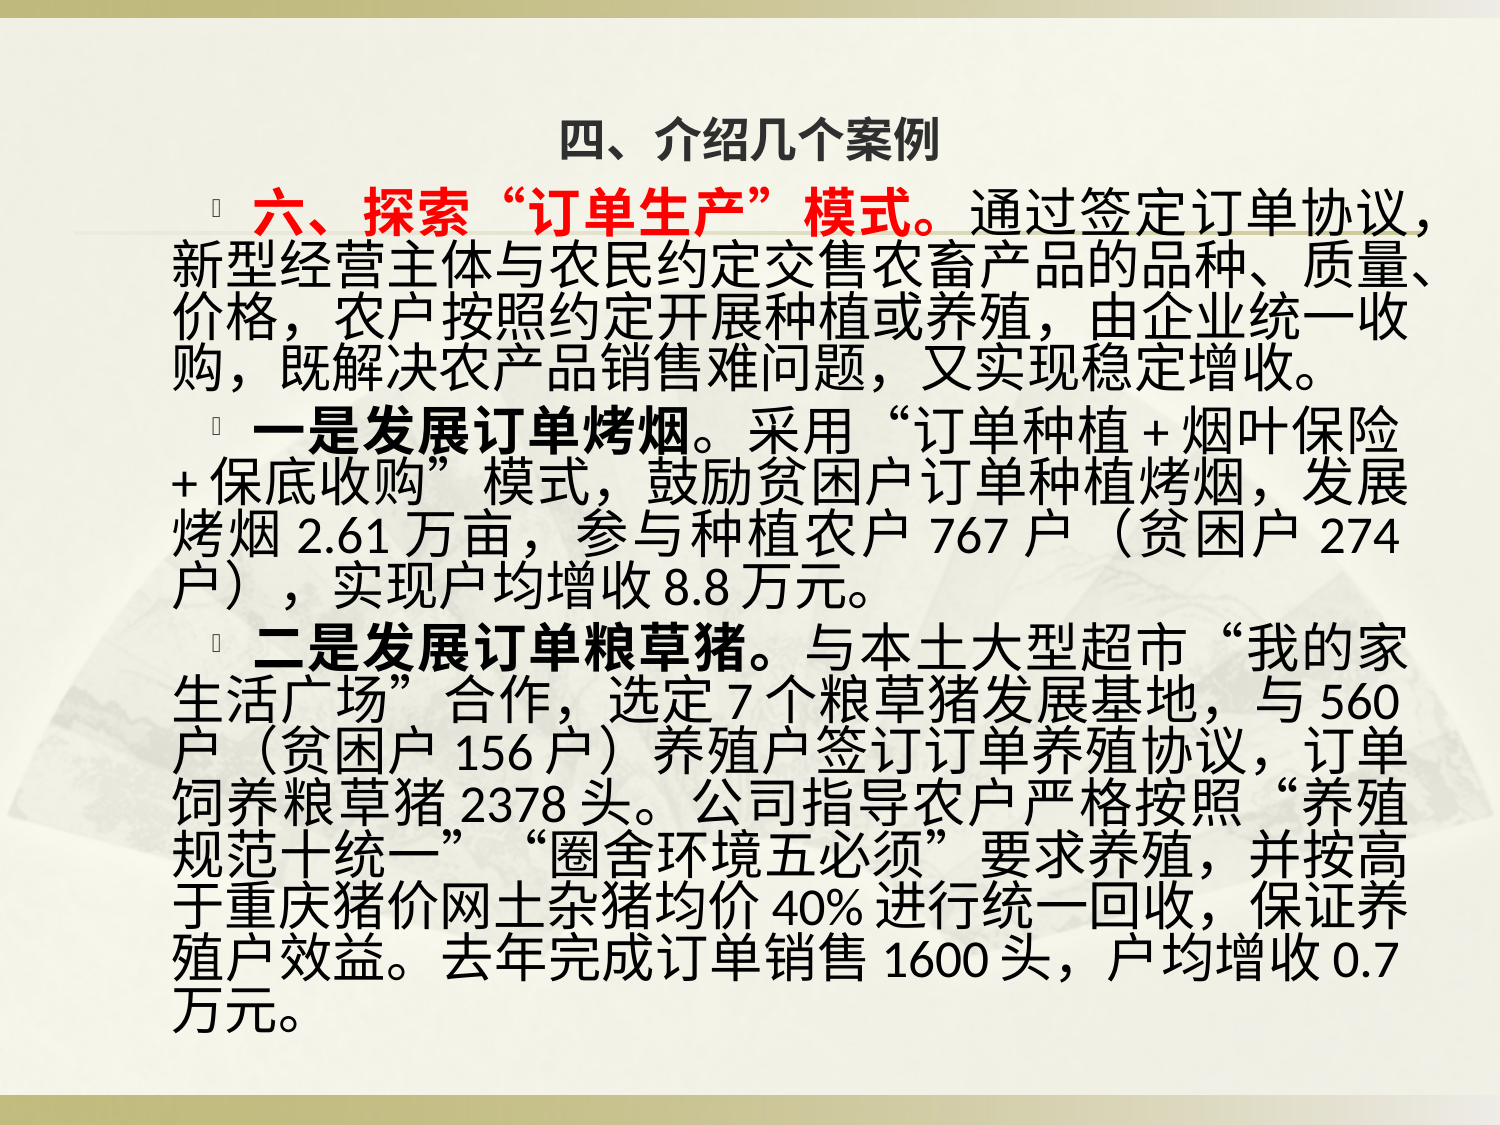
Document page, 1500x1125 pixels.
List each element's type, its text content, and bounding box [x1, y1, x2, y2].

list 六、探索“订单生产”模式。通过签定订单协议，新型经营主体与农民约定交售农畜产品的品种、质量、价格，农户按照约定开展种植或养殖，由企业统一收购，既解决农产品销售难问题，又实现稳定增收。 一是发展订单烤烟。采用“订单种植+烟叶保险+保底收购”模式，鼓励贫困户订单种植烤烟，发展烤烟2.61万亩，参与种植农户767户（贫困户274户），实现户均增收8.8万元。 二是发展订单粮草猪。与本土大型超市“我的家生活广场”合作，选定7个粮草猪发展基地，与560户（贫困户156户）养殖户签订订单养殖协议，订单饲养粮草猪2378头。公司指导农户严格按照“养殖规范十统一”“圈舍环境五必须”要求养殖，并按高于重庆猪价网土杂猪均价40%进行统一回收，保证养殖户效益。去年完成订单销售1600头，户均增收0.7万元。 [75, 184, 1425, 1059]
title 四、介绍几个案例 [75, 45, 1425, 184]
